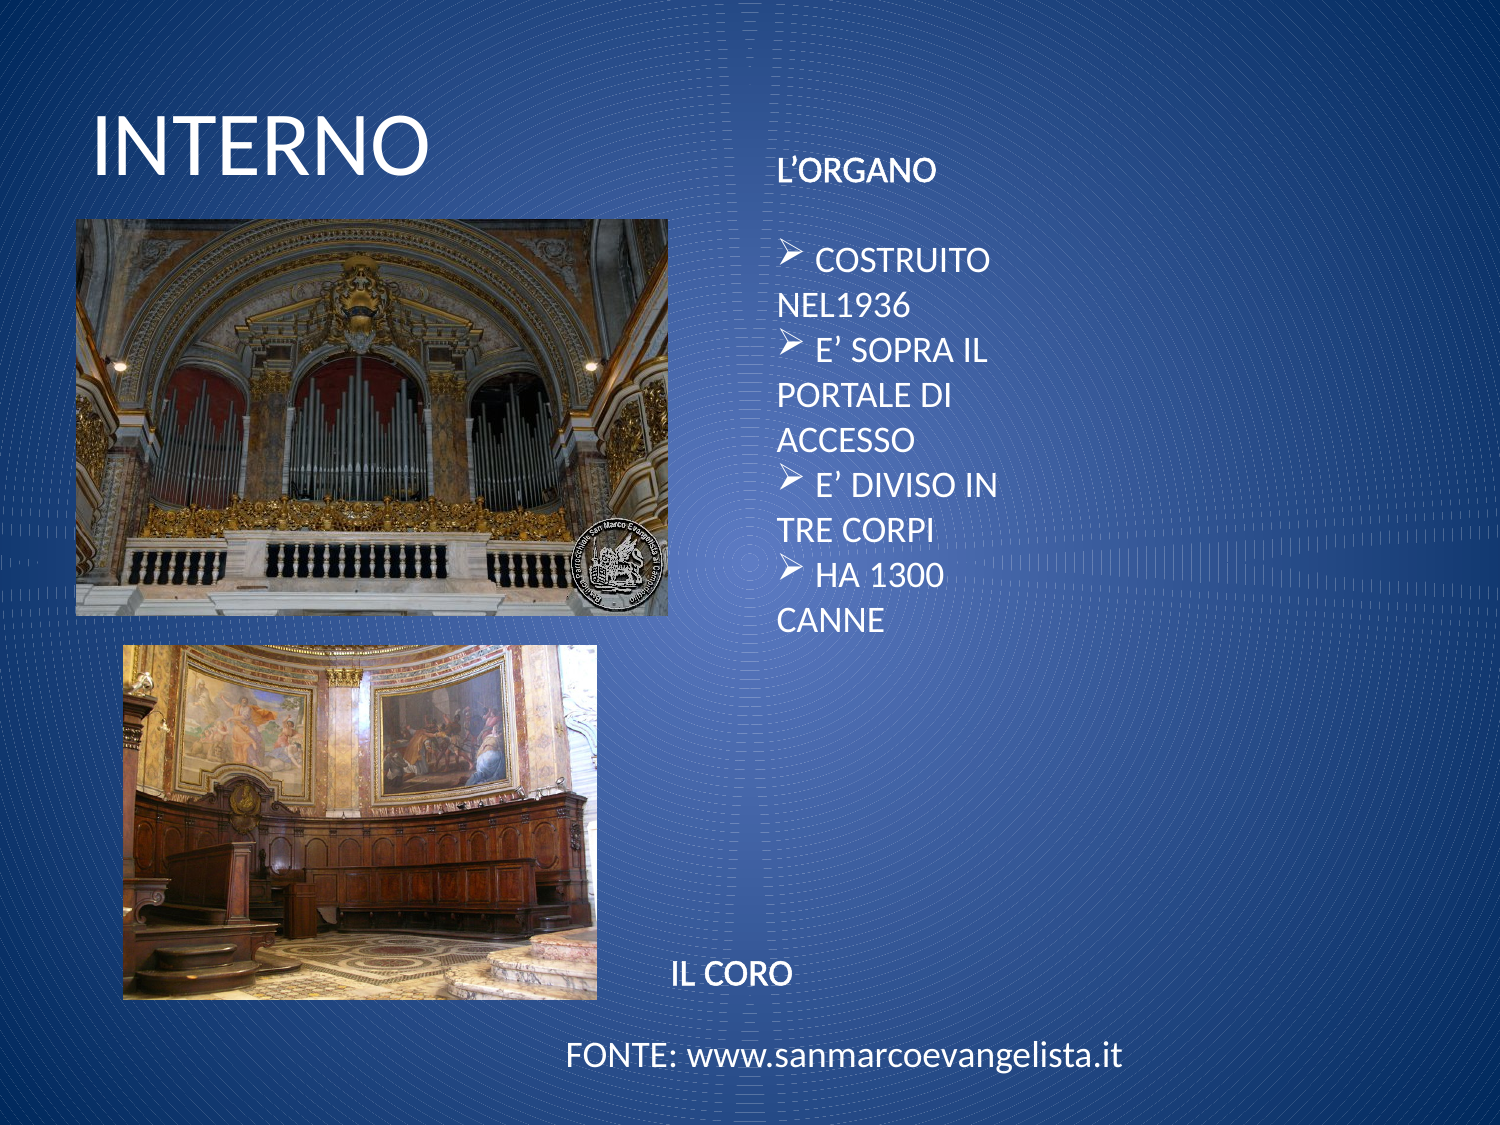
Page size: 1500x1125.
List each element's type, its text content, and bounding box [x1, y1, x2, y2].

title INTERNO [75, 45, 1425, 233]
text_box FONTE: www.sanmarcoevangelista.it [549, 1023, 1140, 1083]
picture [76, 219, 668, 616]
text_box IL CORO [655, 940, 939, 1001]
picture [123, 644, 597, 1000]
text_box L’ORGANO COSTRUITO NEL1936 E’ SOPRA IL PORTALE DI ACCESSO E’ DIVISO IN TRE CORPI HA 1300 CANNE [761, 137, 1058, 737]
